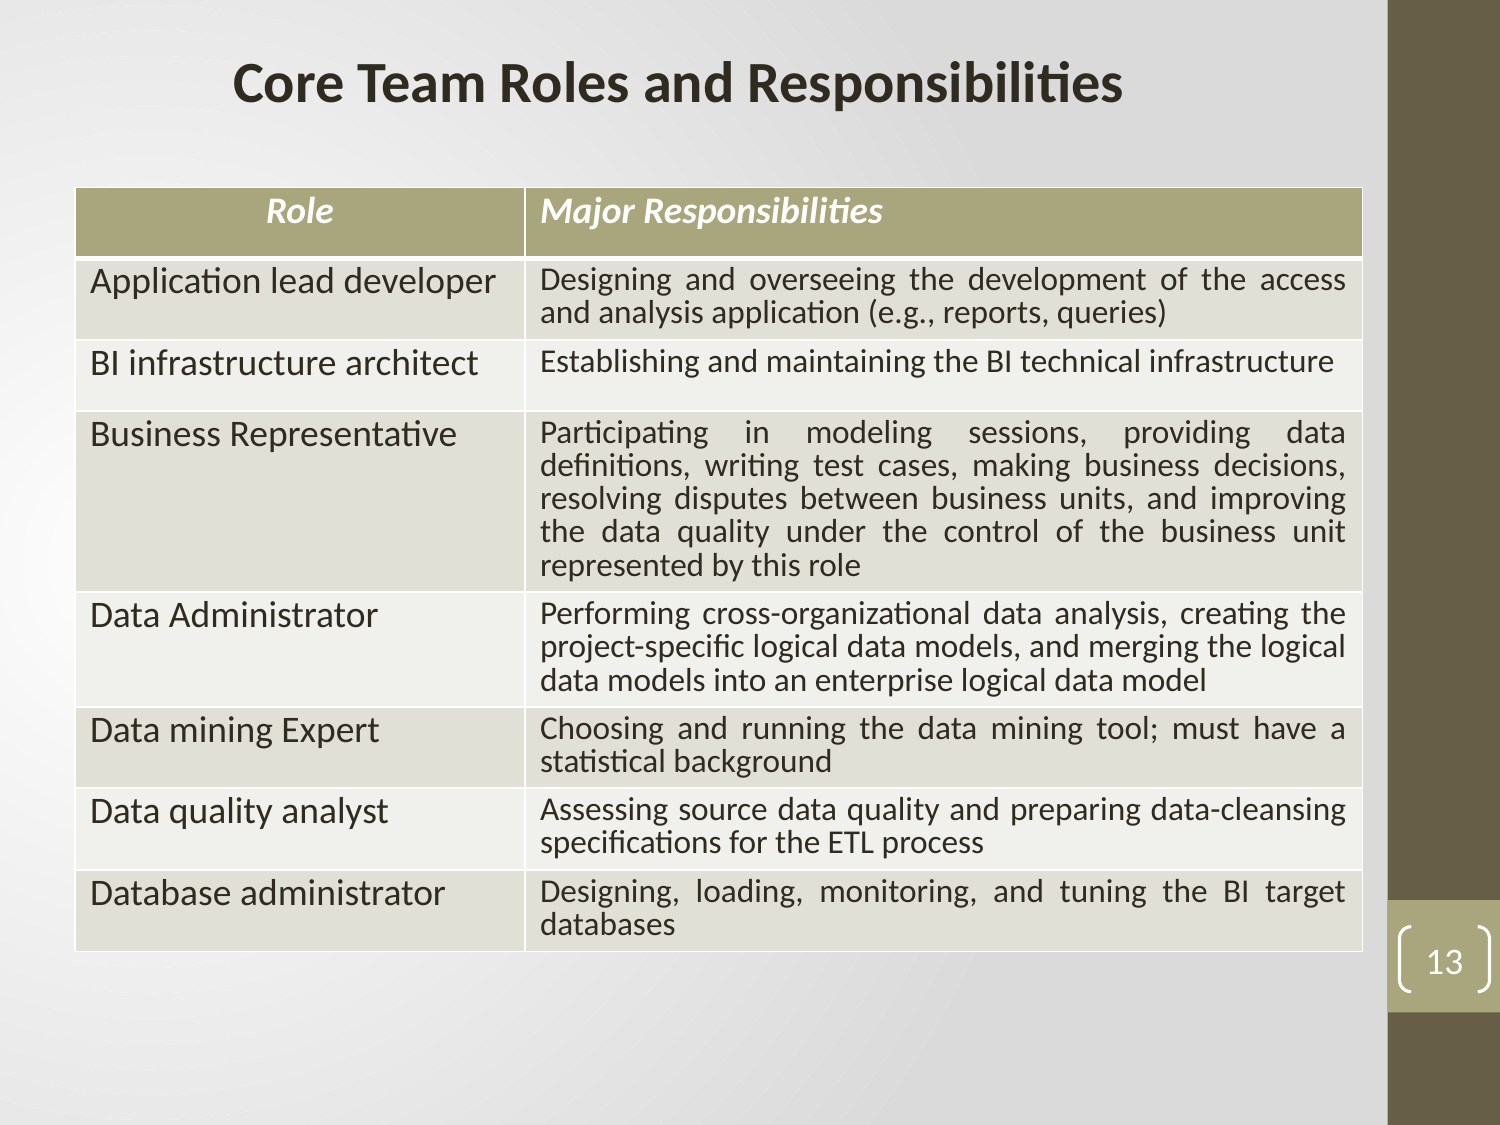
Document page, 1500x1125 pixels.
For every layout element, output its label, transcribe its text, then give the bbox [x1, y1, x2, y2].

slide_number 13 [1397, 925, 1492, 994]
table_cell Performing cross-organizational data analysis, creating the project-specific logical data models, and merging the logical data models into an enterprise logical data model [526, 593, 1362, 706]
table_header Major Responsibilities [526, 188, 1362, 256]
table_cell Application lead developer [76, 261, 524, 339]
table_cell Data Administrator [76, 593, 524, 706]
table_header Role [76, 188, 524, 256]
table_cell Assessing source data quality and preparing data-cleansing specifications for the ETL process [526, 789, 1362, 869]
table_cell Participating in modeling sessions, providing data definitions, writing test cases, making business decisions, resolving disputes between business units, and improving the data quality under the control of the business unit represented by this role [526, 412, 1362, 591]
table_cell Data quality analyst [76, 789, 524, 869]
table_cell Establishing and maintaining the BI technical infrastructure [526, 341, 1362, 410]
table_cell Business Representative [76, 412, 524, 591]
table_cell Choosing and running the data mining tool; must have a statistical background [526, 708, 1362, 787]
table_cell Designing and overseeing the development of the access and analysis application (e.g., reports, queries) [526, 261, 1362, 339]
table_cell Designing, loading, monitoring, and tuning the BI target databases [526, 871, 1362, 951]
table_cell Database administrator [76, 871, 524, 951]
table_cell BI infrastructure architect [76, 341, 524, 410]
table_cell Data mining Expert [76, 708, 524, 787]
text_box Core Team Roles and Responsibilities [218, 36, 1139, 122]
